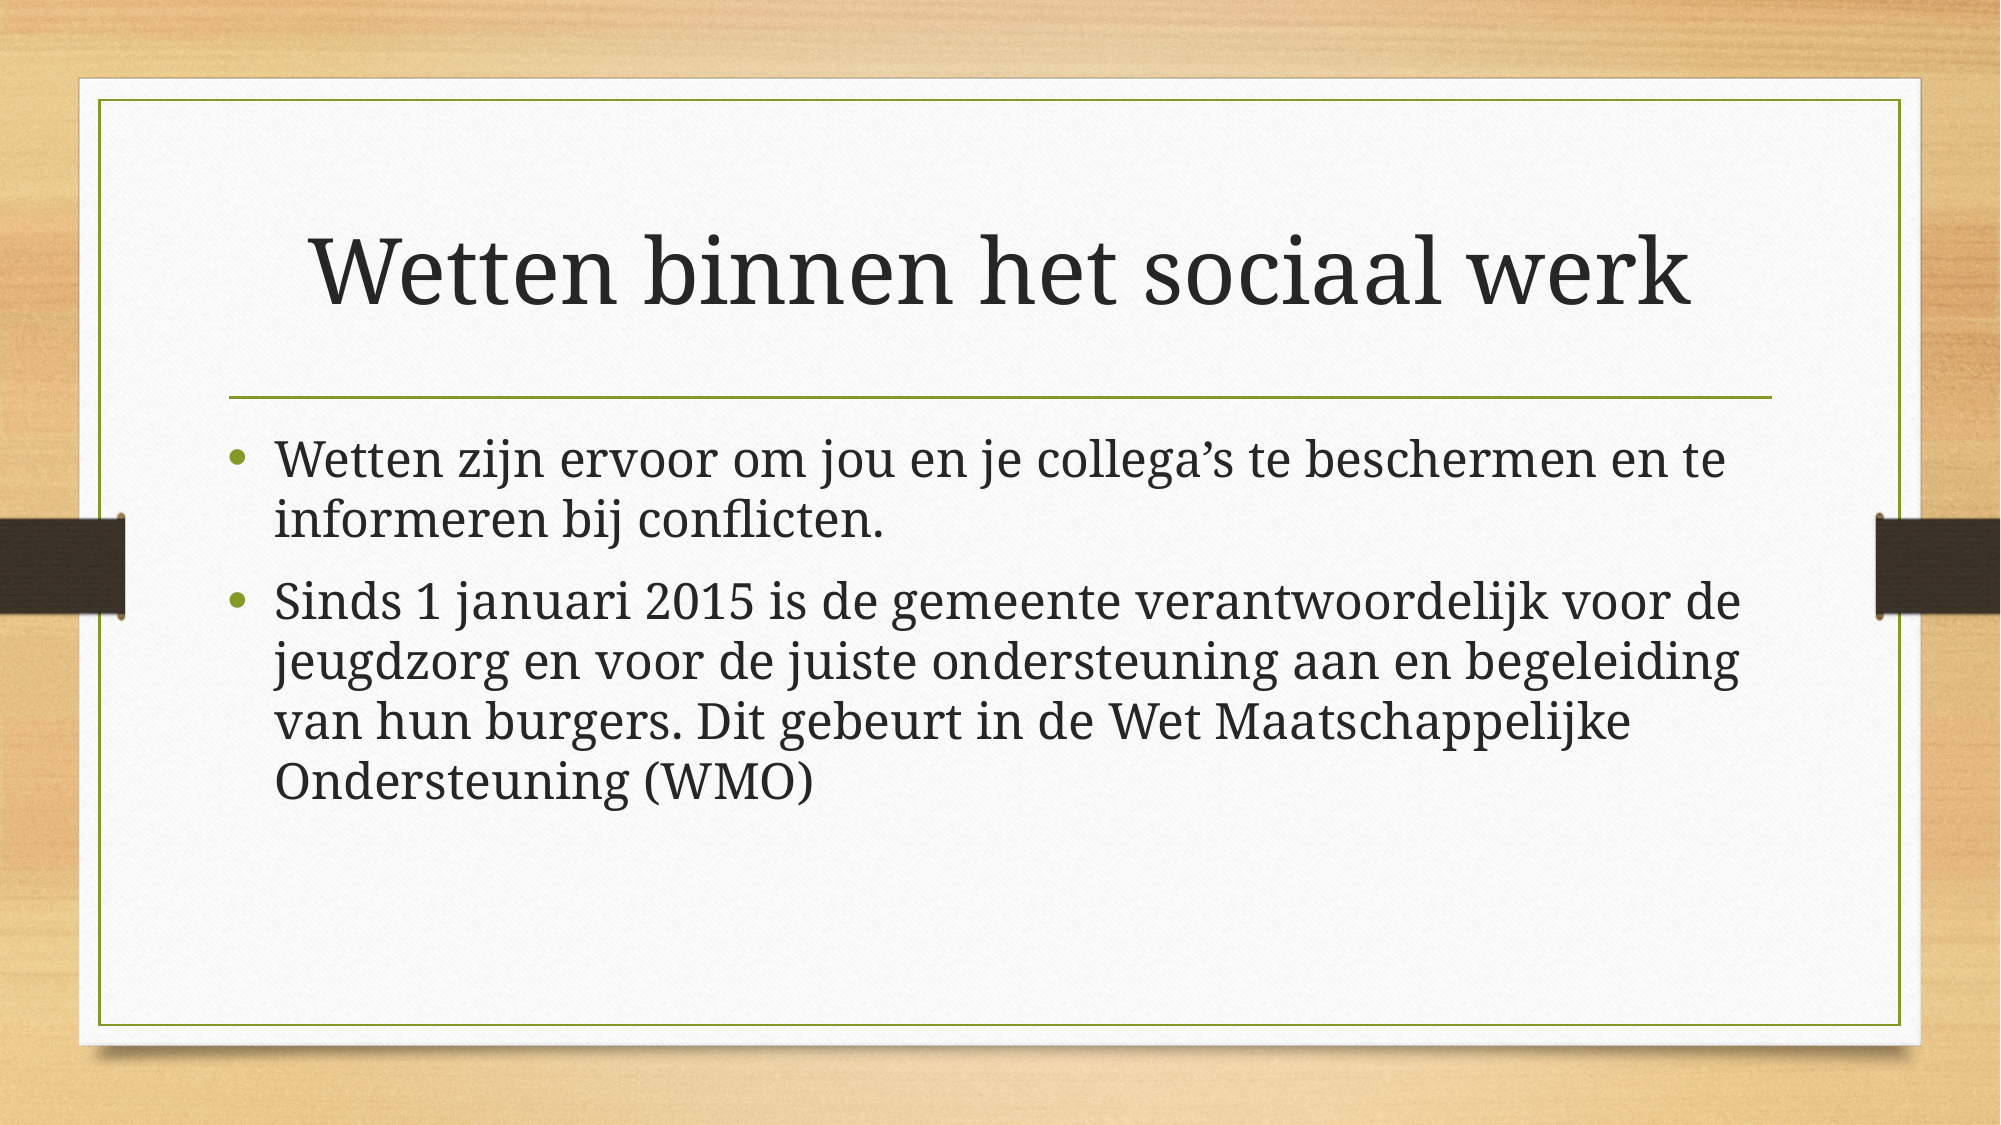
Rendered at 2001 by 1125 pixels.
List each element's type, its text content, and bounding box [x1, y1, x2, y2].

title Wetten binnen het sociaal werk [212, 161, 1788, 375]
picture [0, 0, 2001, 1125]
list Wetten zijn ervoor om jou en je collega’s te beschermen en te informeren bij conflicten. Sinds 1 januari 2015 is de gemeente verantwoordelijk voor de jeugdzorg en voor de juiste ondersteuning aan en begeleiding van hun burgers. Dit gebeurt in de Wet Maatschappelijke Ondersteuning (WMO) [212, 419, 1788, 964]
